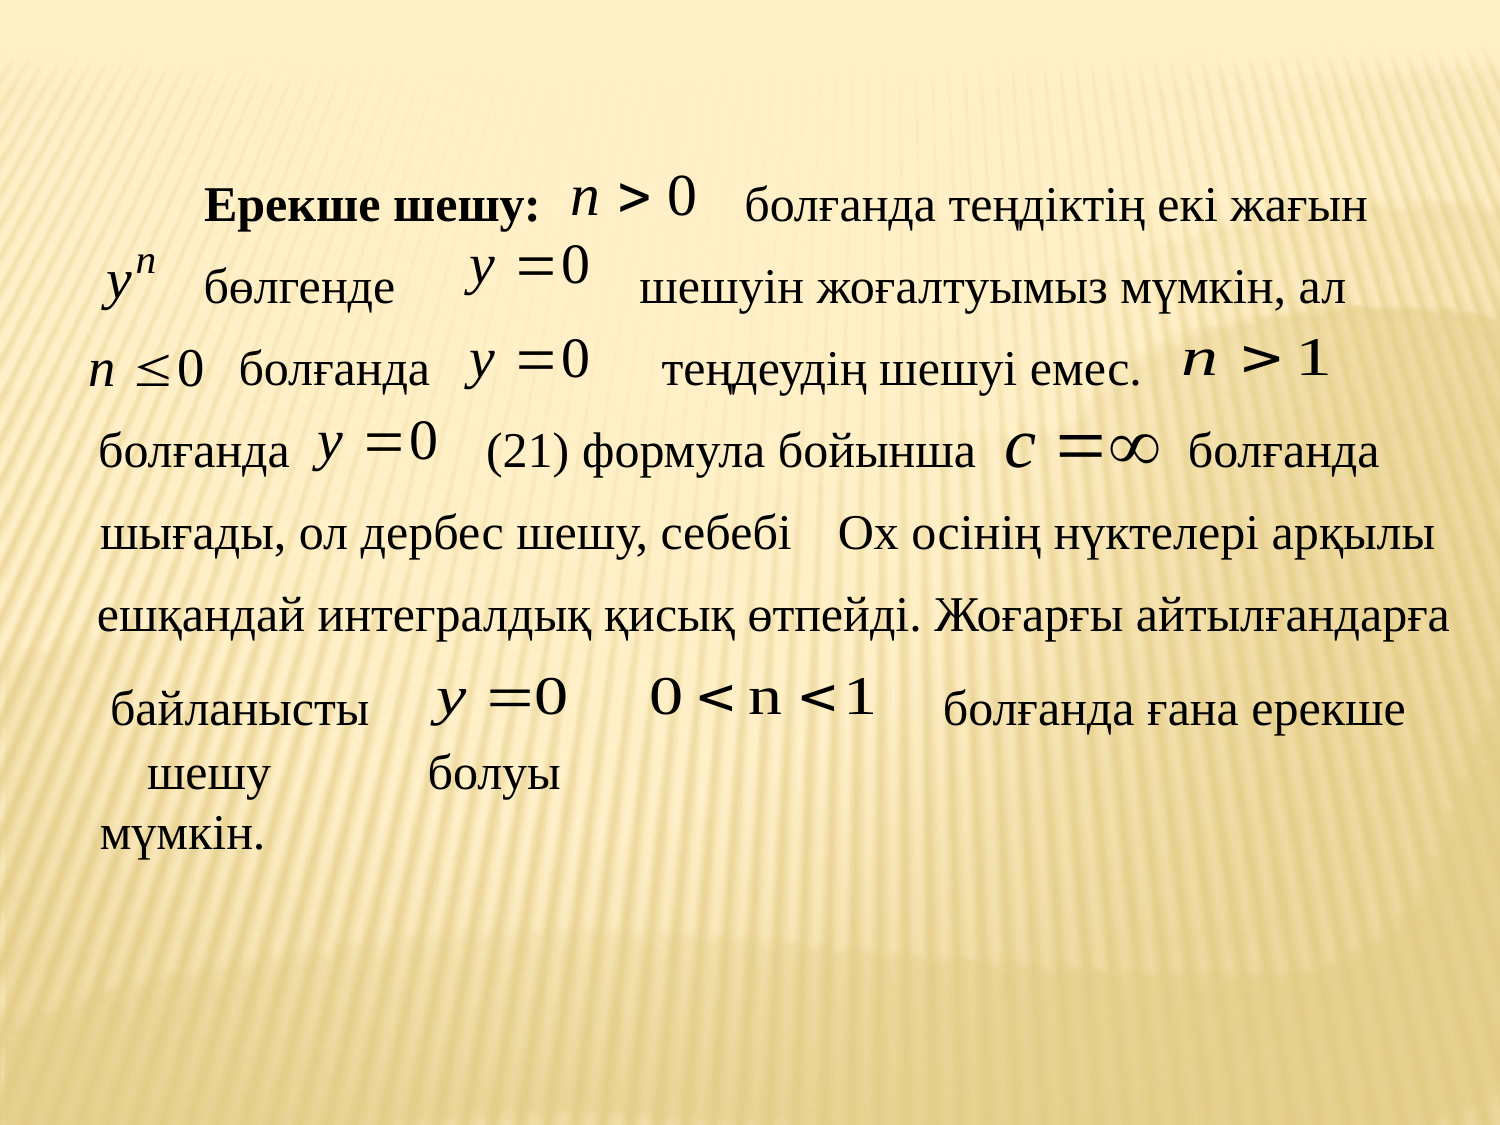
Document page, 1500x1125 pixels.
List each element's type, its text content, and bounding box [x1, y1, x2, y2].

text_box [81, 339, 212, 399]
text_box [1171, 327, 1337, 387]
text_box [93, 234, 165, 324]
text_box (21) формула бойынша [471, 410, 1004, 485]
text_box болғанда [1173, 410, 1395, 485]
text_box бөлгенде [188, 246, 411, 321]
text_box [456, 234, 598, 308]
text_box болғанда ғана ерекше [928, 667, 1434, 743]
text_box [995, 421, 1173, 484]
text_box болғанда теңдіктің екі жағын [729, 163, 1396, 239]
text_box шығады, ол дербес шешу, себебі [85, 492, 808, 567]
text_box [456, 327, 598, 402]
text_box болғанда [223, 328, 446, 403]
text_box ешқандай интегралдық қисық өтпейді. Жоғарғы айтылғандарға [82, 574, 1500, 649]
text_box байланысты [95, 667, 385, 743]
text_box болғанда [83, 410, 302, 485]
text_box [421, 667, 880, 739]
text_box теңдеудің шешуі емес. [646, 328, 1168, 403]
text_box Ox осінің нүктелері арқылы [823, 492, 1464, 567]
text_box Ерекше шешу: [189, 163, 560, 239]
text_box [304, 409, 446, 484]
text_box шешу болуы мүмкін. [84, 762, 576, 837]
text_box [562, 163, 704, 229]
text_box шешуін жоғалтуымыз мүмкін, ал [624, 246, 1375, 321]
